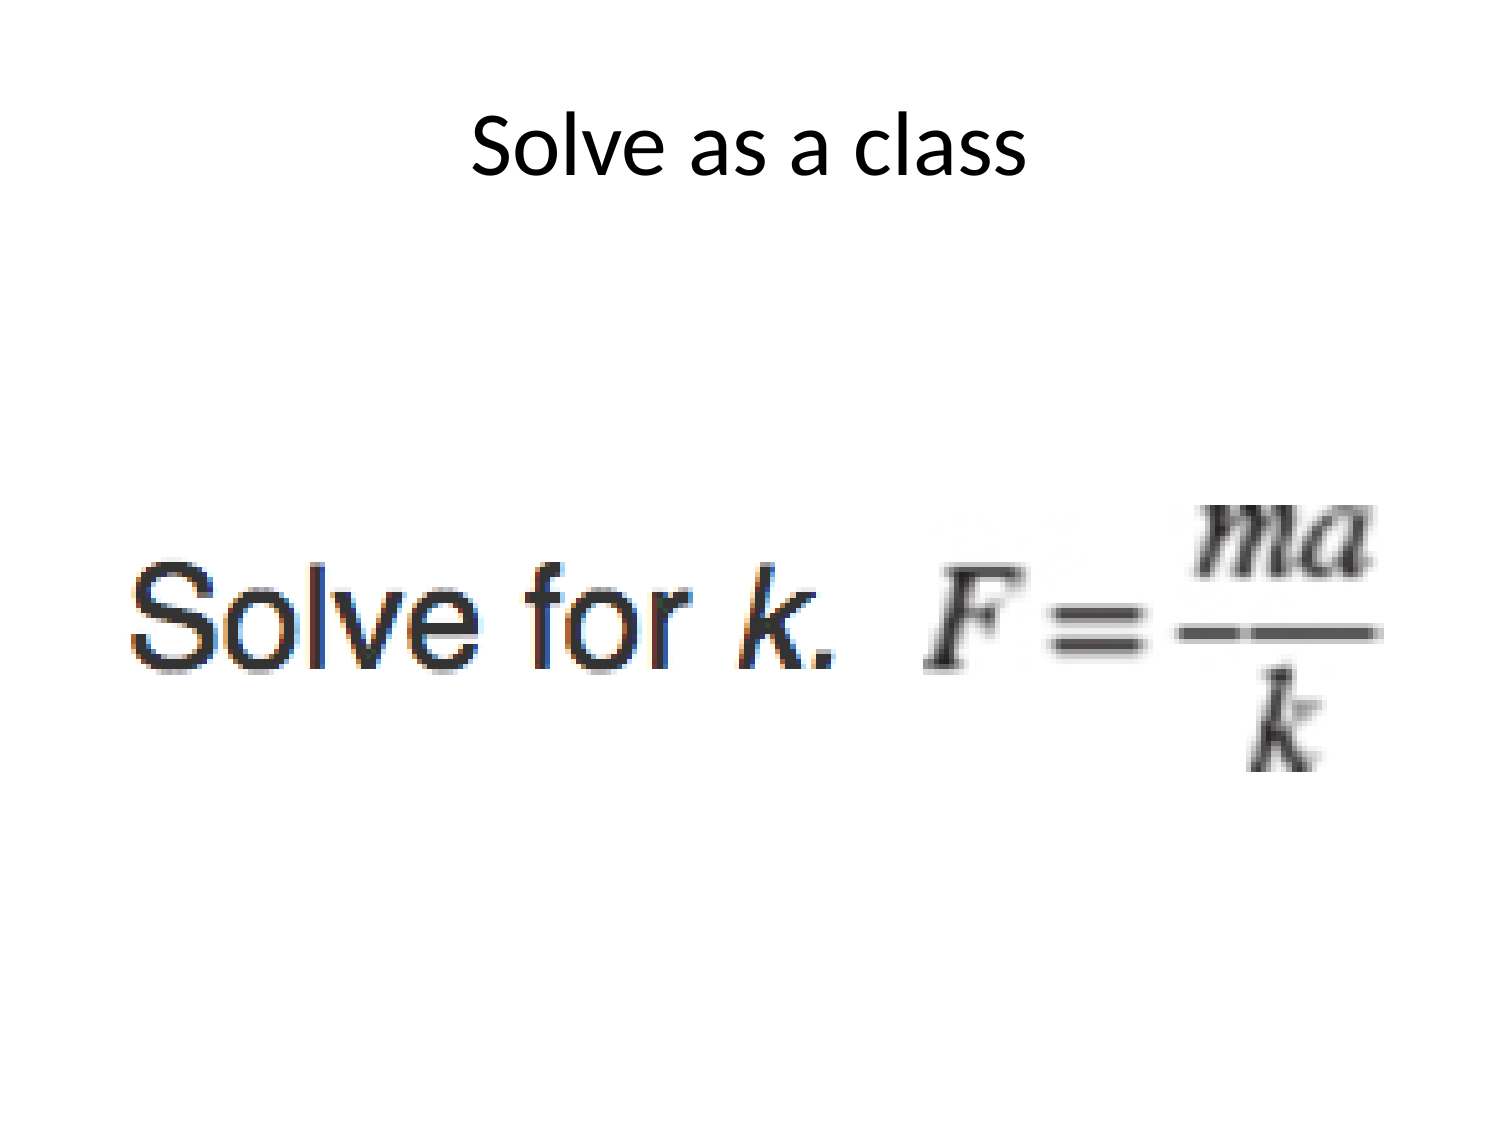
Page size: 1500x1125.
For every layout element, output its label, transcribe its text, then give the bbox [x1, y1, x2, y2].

title Solve as a class [75, 45, 1425, 233]
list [74, 262, 1426, 1006]
